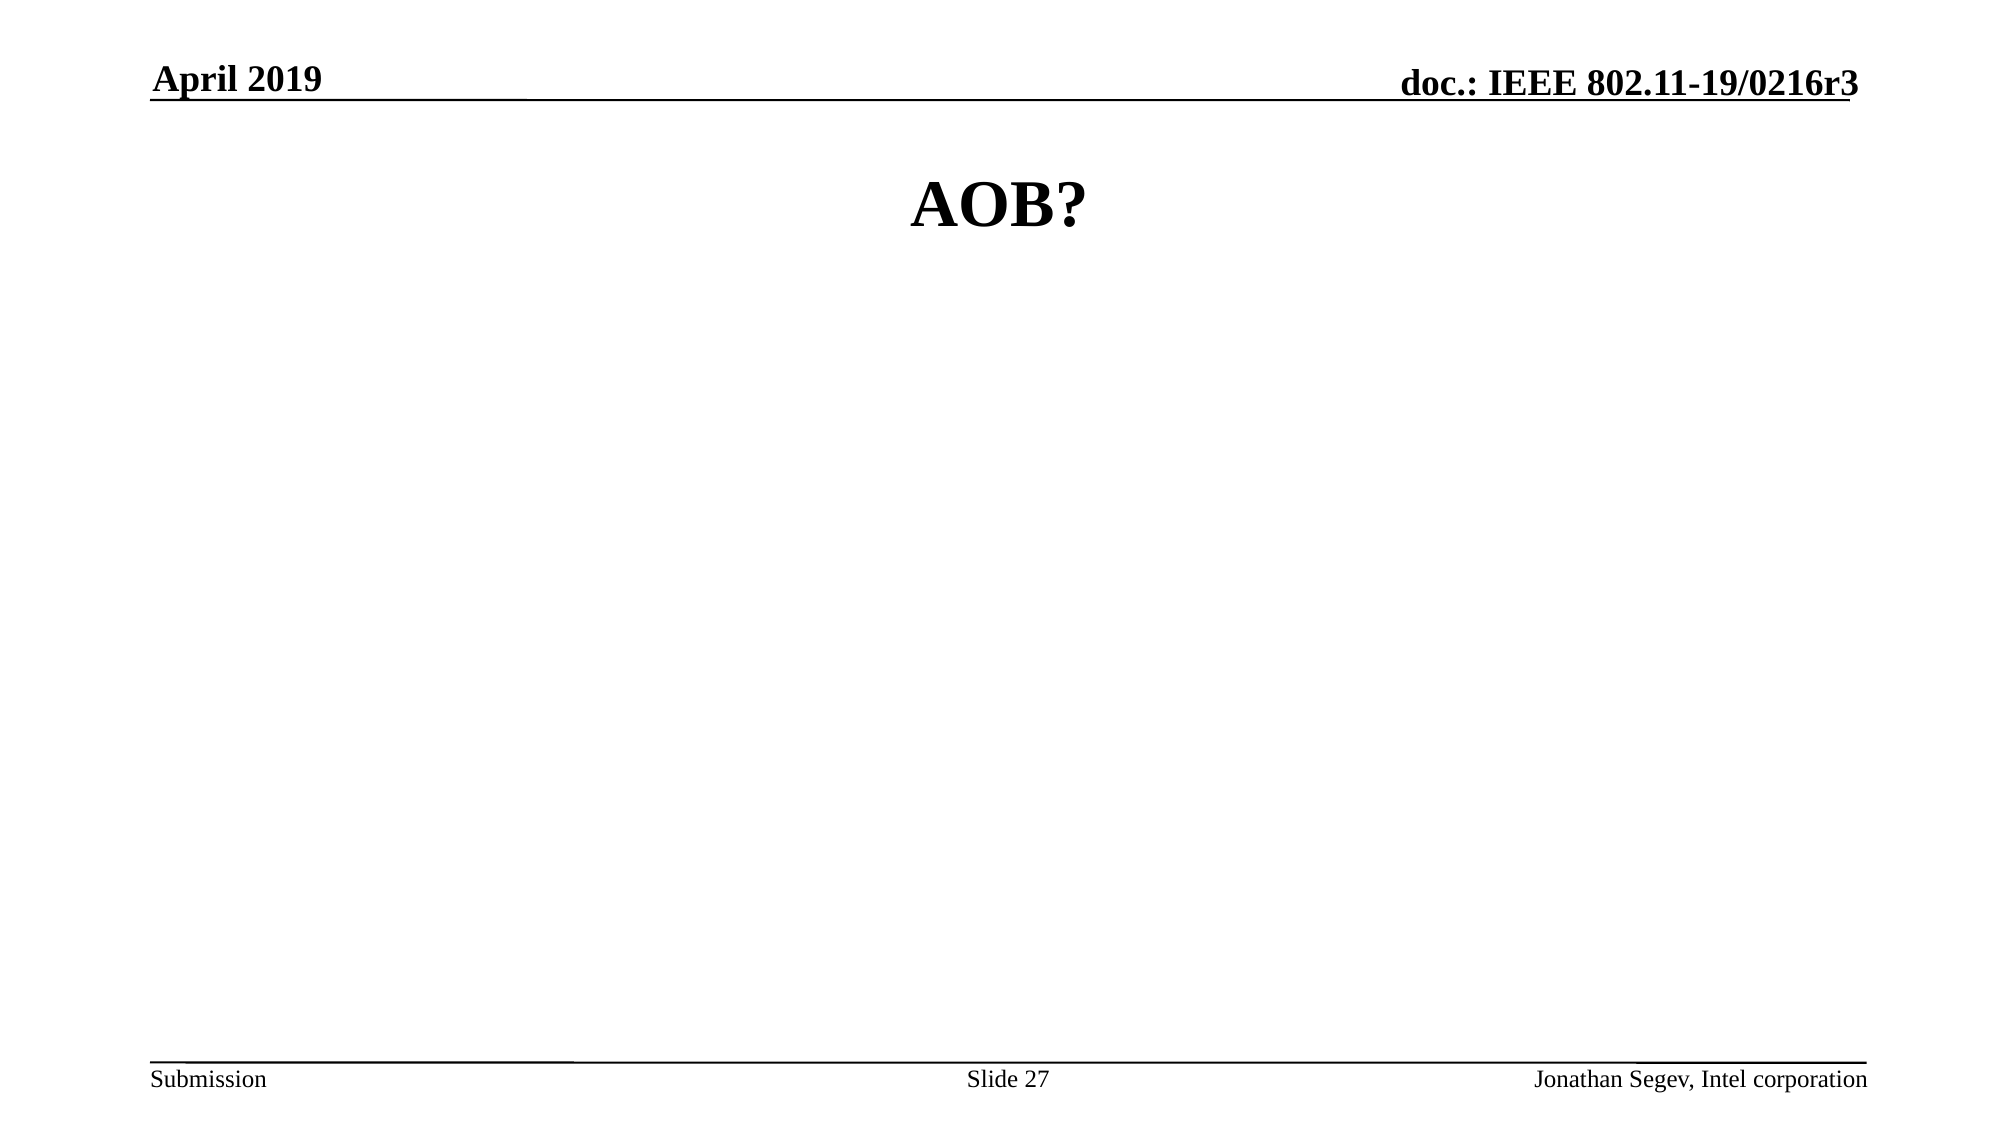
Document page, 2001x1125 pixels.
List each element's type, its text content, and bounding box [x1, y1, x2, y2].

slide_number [152, 54, 563, 100]
title AOB? [149, 112, 1850, 288]
footer Jonathan Segev, Intel corporation [1171, 1061, 1869, 1093]
slide_number Slide 27 [950, 1061, 1067, 1123]
